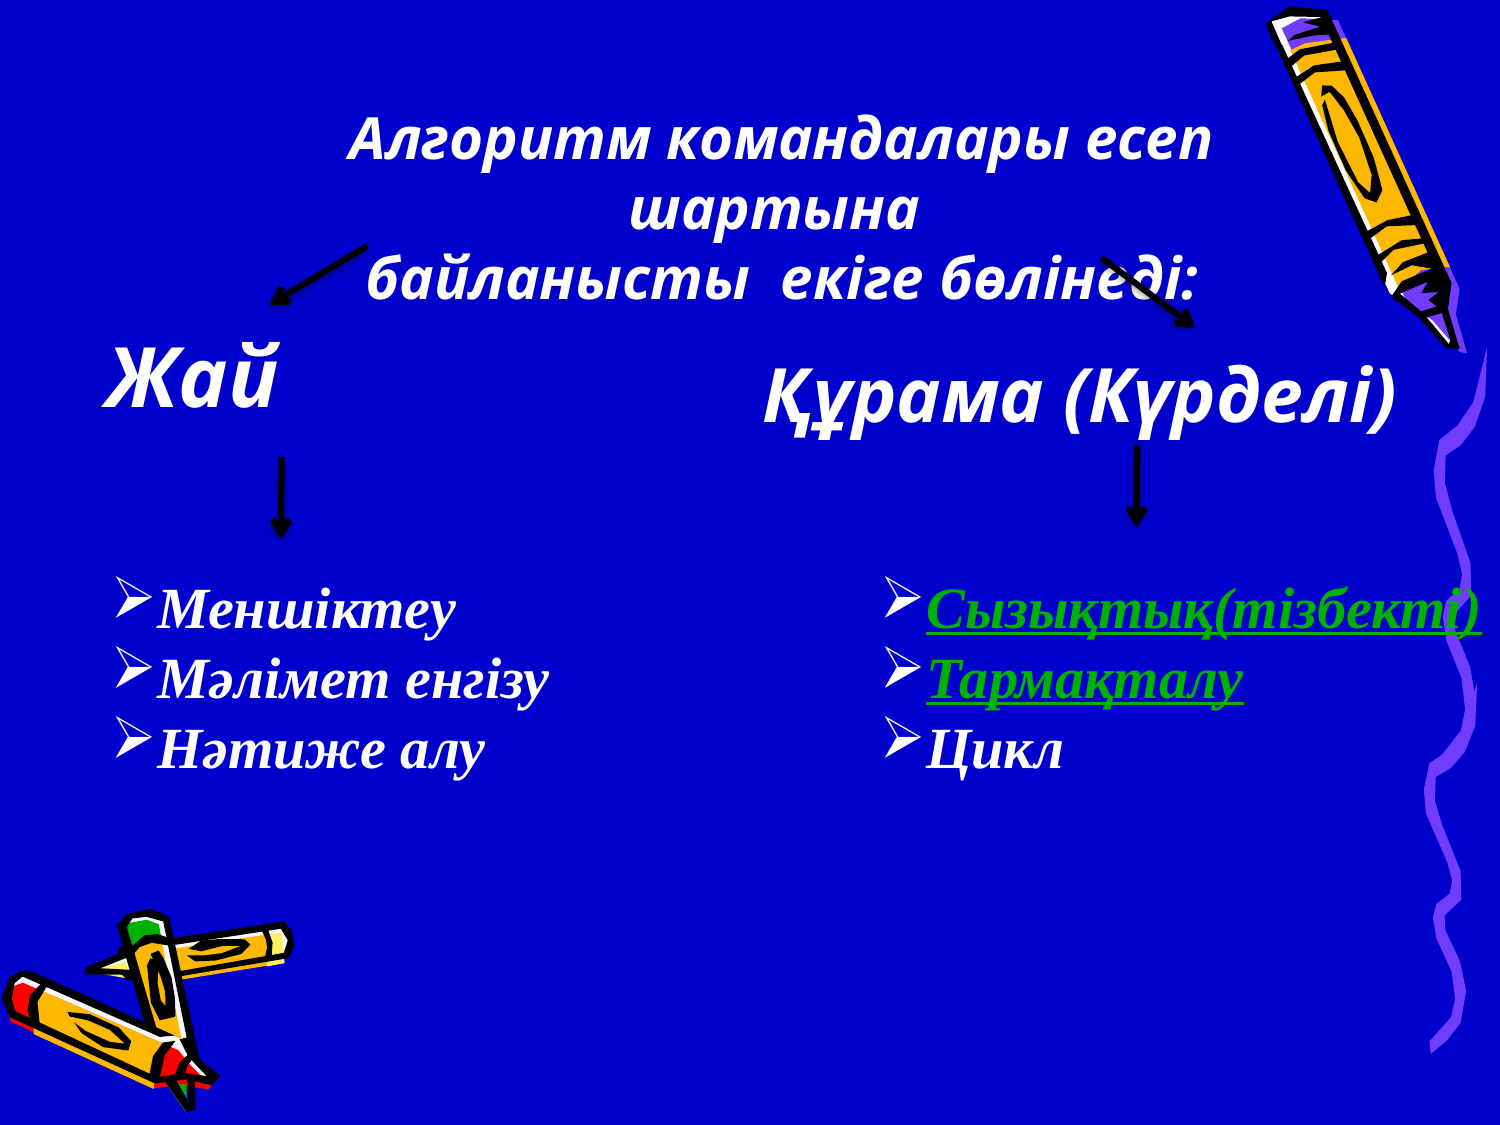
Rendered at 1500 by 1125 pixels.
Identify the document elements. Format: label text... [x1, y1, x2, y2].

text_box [1101, 257, 1196, 329]
text_box Меншіктеу Мәлімет енгізу Нәтиже алу [96, 562, 565, 788]
text_box Жай [92, 316, 463, 432]
text_box Алгоритм командалары есеп шартына байланысты екіге бөлінеді: [187, 93, 1377, 419]
text_box Сызықтық(тізбекті) Тармақталу Цикл [864, 562, 1497, 788]
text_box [269, 245, 368, 305]
text_box Құрама (Күрделі) [747, 339, 1500, 445]
